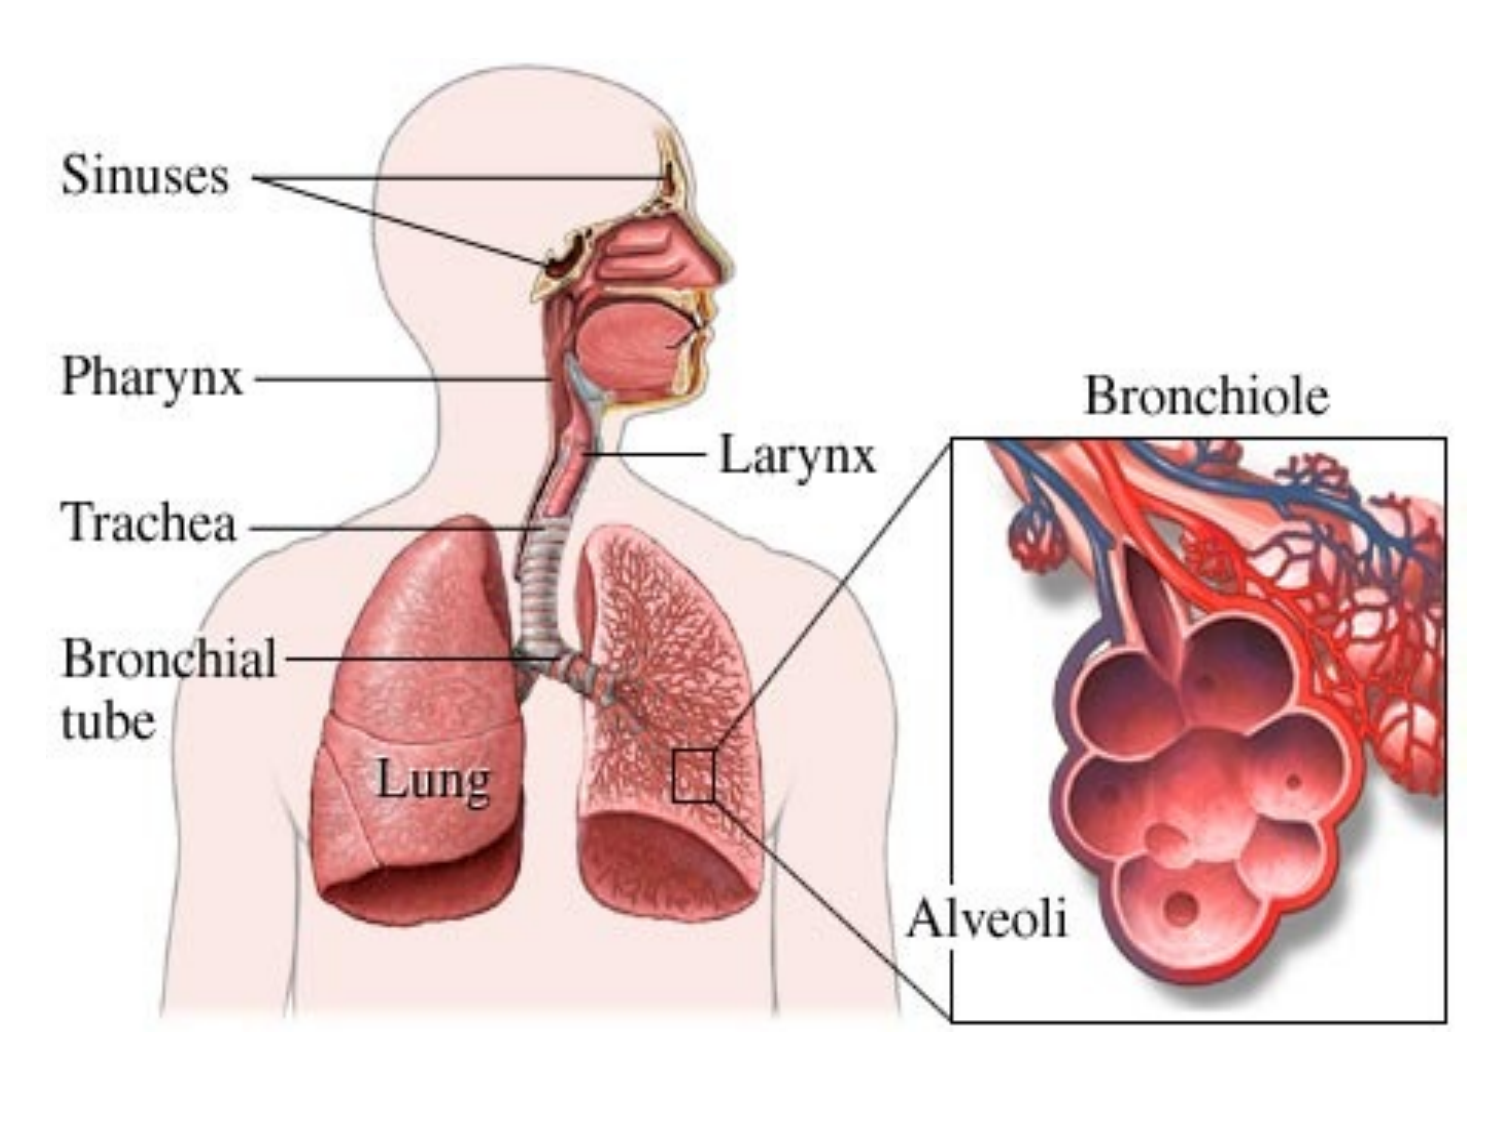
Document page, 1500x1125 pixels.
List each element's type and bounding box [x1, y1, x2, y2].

picture [46, 58, 1467, 1032]
